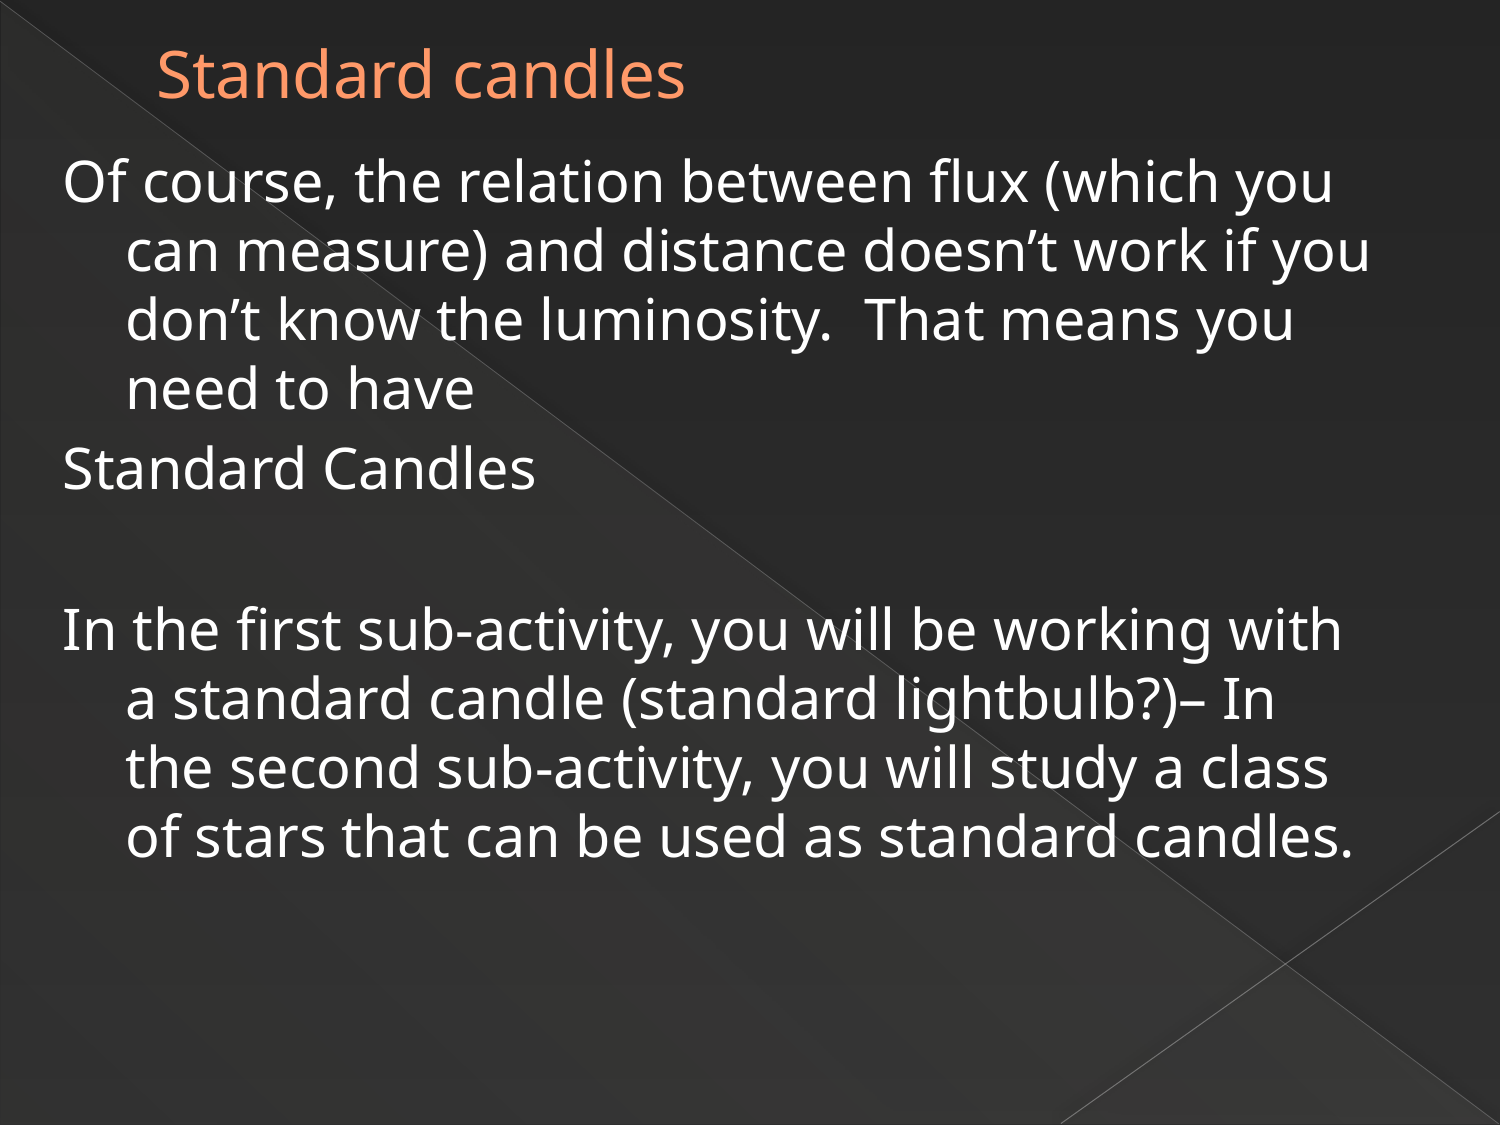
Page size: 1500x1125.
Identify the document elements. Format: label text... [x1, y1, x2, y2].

list Of course, the relation between flux (which you can measure) and distance doesn’t work if you don’t know the luminosity. That means you need to have Standard Candles In the first sub-activity, you will be working with a standard candle (standard lightbulb?)– In the second sub-activity, you will study a class of stars that can be used as standard candles. [37, 137, 1388, 888]
title Standard candles [75, 24, 1425, 119]
